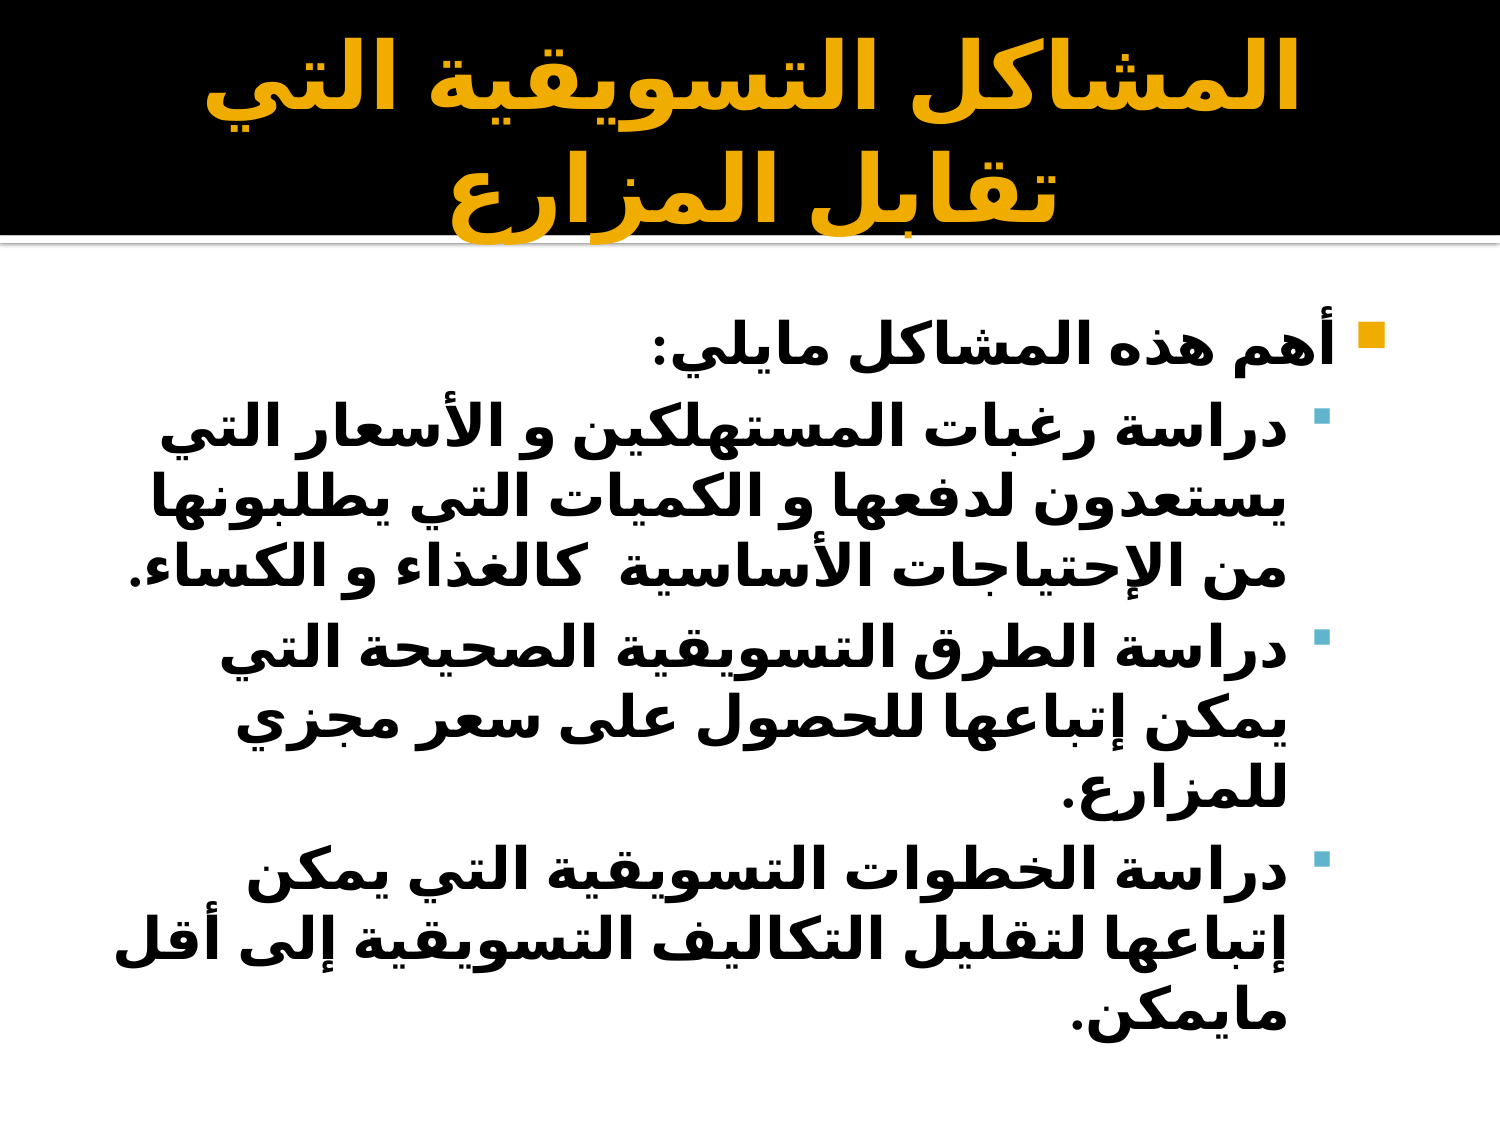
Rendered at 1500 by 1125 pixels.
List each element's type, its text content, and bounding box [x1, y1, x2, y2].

title المشاكل التسويقية التي تقابل المزارع [75, 25, 1425, 231]
list أهم هذه المشاكل مايلي: دراسة رغبات المستهلكين و الأسعار التي يستعدون لدفعها و الكميات التي يطلبونها من الإحتياجات الأساسية كالغذاء و الكساء. دراسة الطرق التسويقية الصحيحة التي يمكن إتباعها للحصول على سعر مجزي للمزارع. دراسة الخطوات التسويقية التي يمكن إتباعها لتقليل التكاليف التسويقية إلى أقل مايمكن. [75, 291, 1425, 1050]
